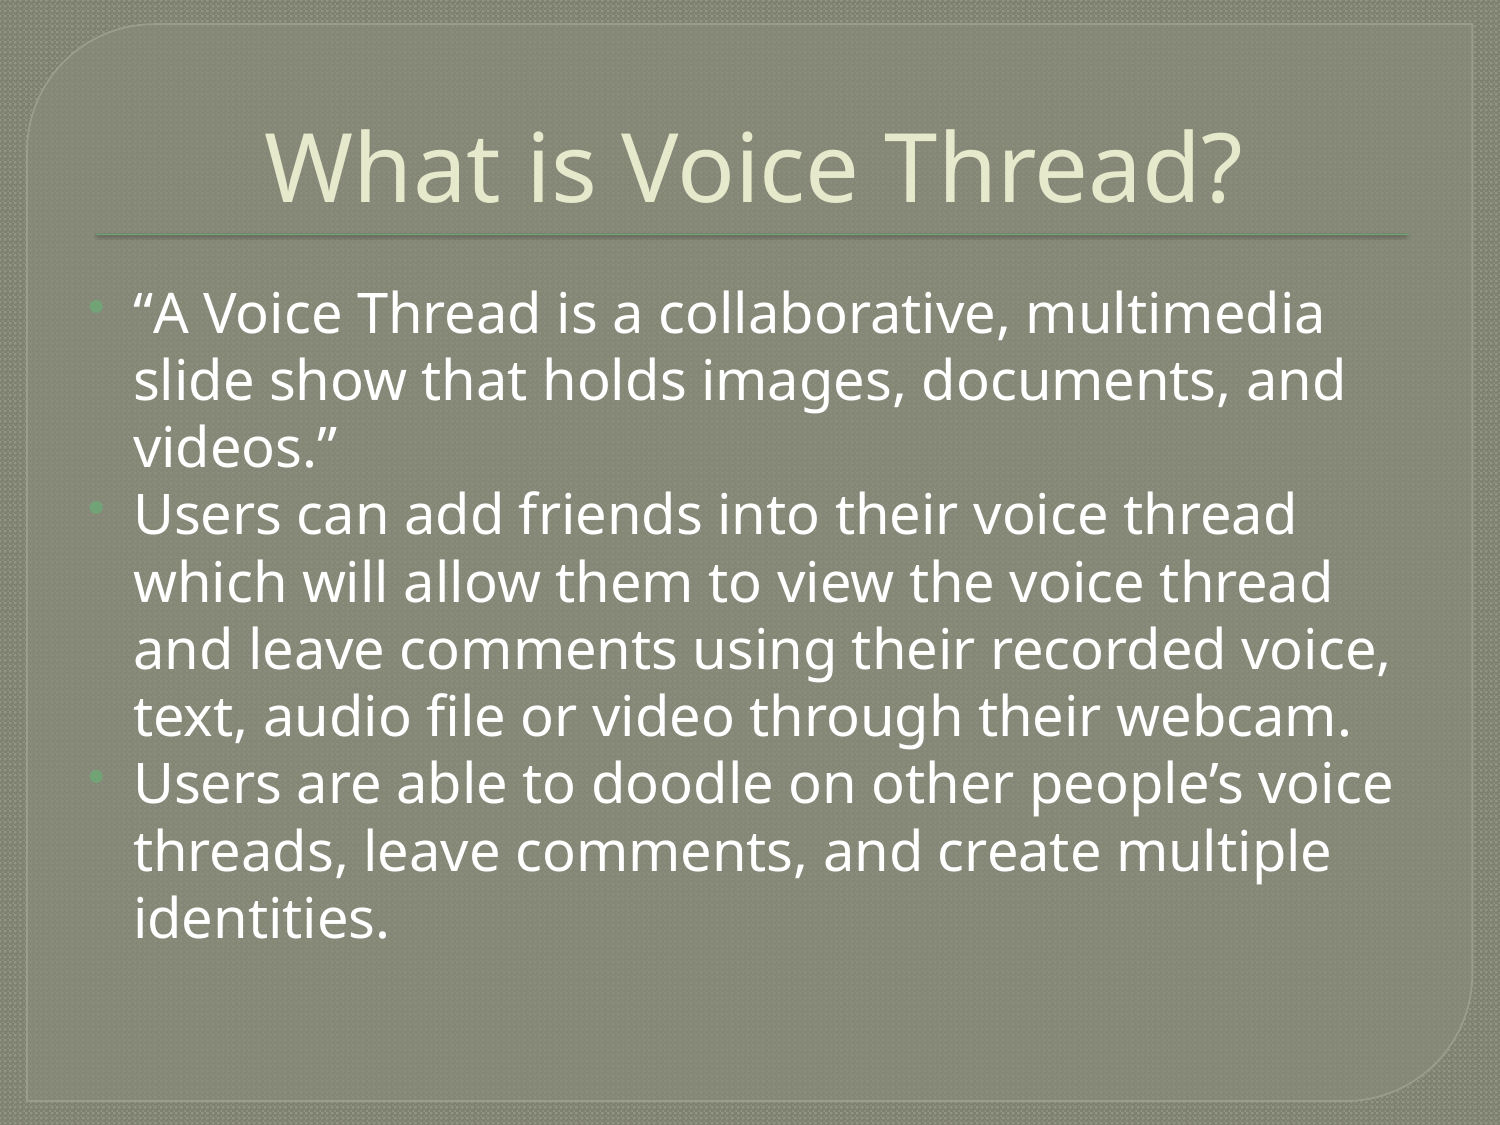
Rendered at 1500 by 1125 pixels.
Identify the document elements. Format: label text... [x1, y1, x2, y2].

title What is Voice Thread? [75, 41, 1425, 230]
list “A Voice Thread is a collaborative, multimedia slide show that holds images, documents, and videos.” Users can add friends into their voice thread which will allow them to view the voice thread and leave comments using their recorded voice, text, audio file or video through their webcam. Users are able to doodle on other people’s voice threads, leave comments, and create multiple identities. [75, 270, 1425, 1013]
